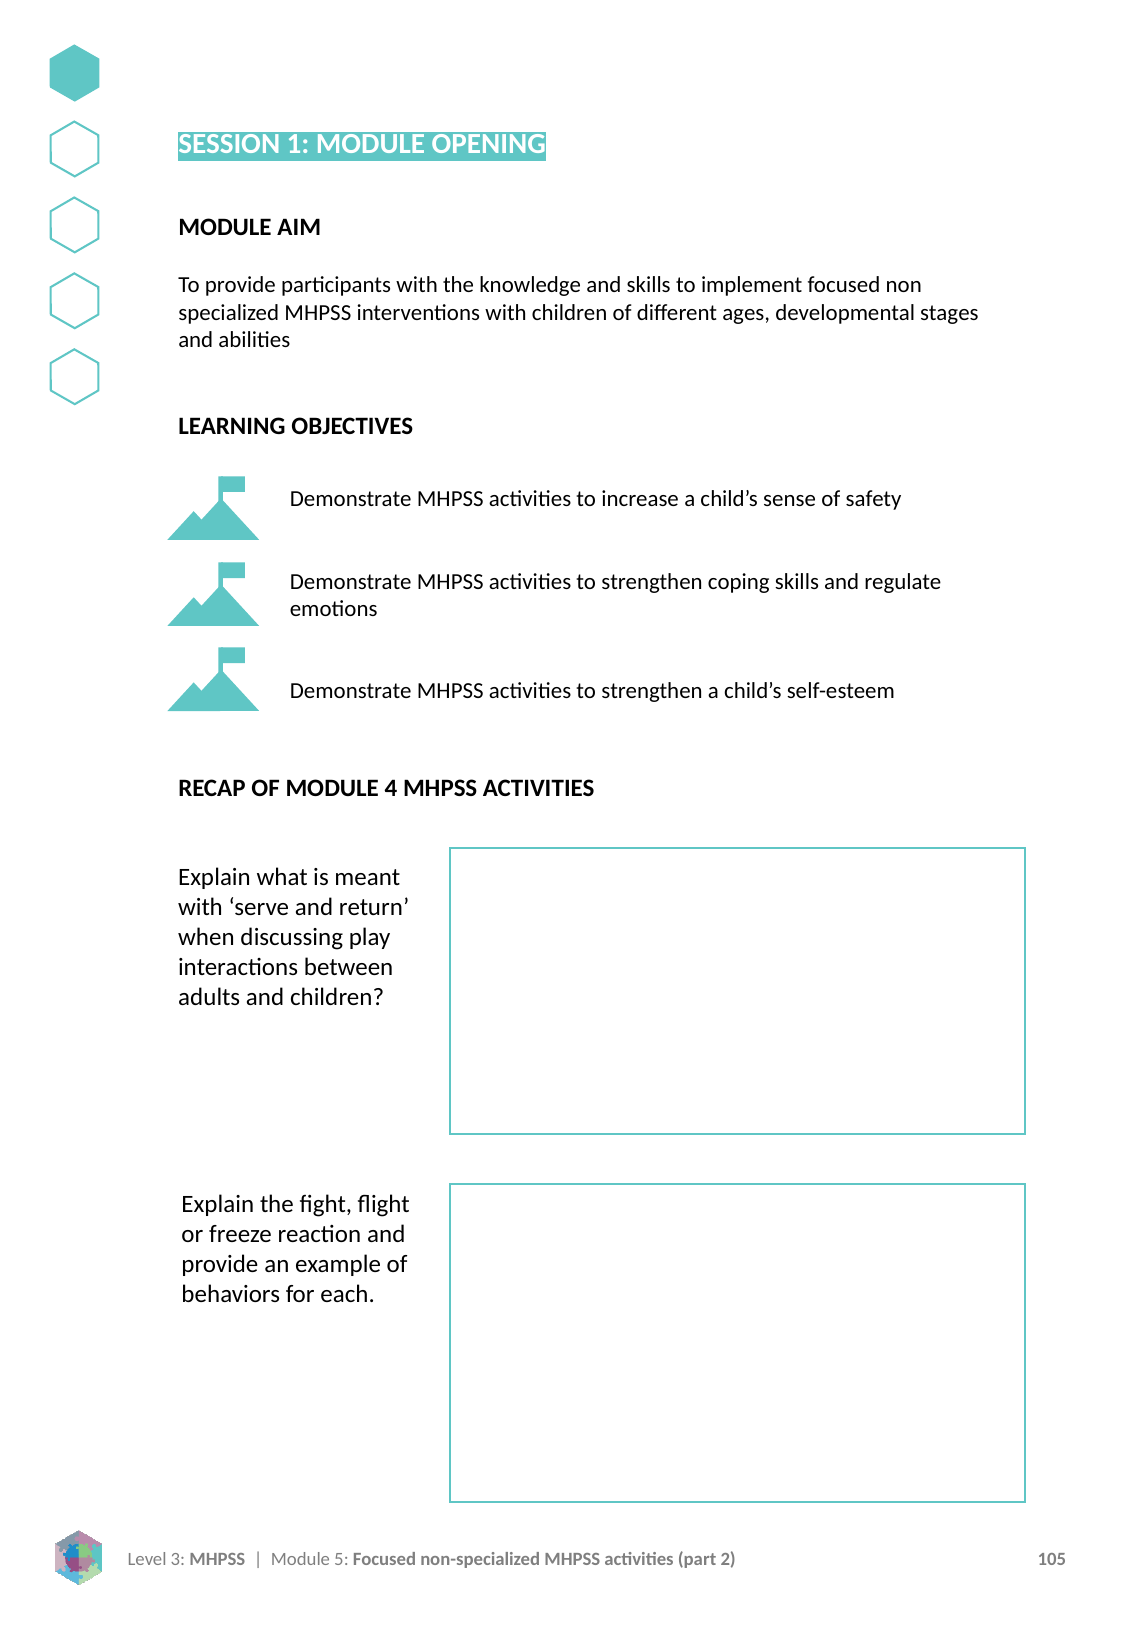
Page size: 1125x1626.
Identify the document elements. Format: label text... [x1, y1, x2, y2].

text_box MODULE AIM [163, 203, 929, 249]
picture [55, 1530, 102, 1585]
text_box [167, 647, 260, 712]
text_box To provide participants with the knowledge and skills to implement focused non specialized MHPSS interventions with children of different ages, developmental stages and abilities [163, 262, 1026, 360]
text_box Demonstrate MHPSS activities to increase a child’s sense of safety Demonstrate MHPSS activities to strengthen coping skills and regulate emotions Demonstrate MHPSS activities to strengthen a child’s self-esteem [274, 476, 1026, 711]
text_box LEARNING OBJECTIVES [163, 402, 1026, 448]
text_box Explain what is meant with ‘serve and return’ when discussing play interactions between adults and children? [163, 845, 426, 1025]
text_box [50, 197, 99, 253]
text_box Explain the fight, flight or freeze reaction and provide an example of behaviors for each. [166, 1172, 429, 1322]
text_box SESSION 1: MODULE OPENING [163, 116, 832, 167]
text_box [50, 121, 99, 177]
text_box [50, 273, 99, 329]
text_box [167, 562, 260, 627]
text_box RECAP OF MODULE 4 MHPSS ACTIVITIES [163, 763, 1026, 809]
text_box [449, 1183, 1026, 1502]
text_box [50, 45, 99, 101]
text_box [449, 847, 1026, 1135]
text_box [167, 476, 260, 541]
text_box [50, 349, 99, 405]
